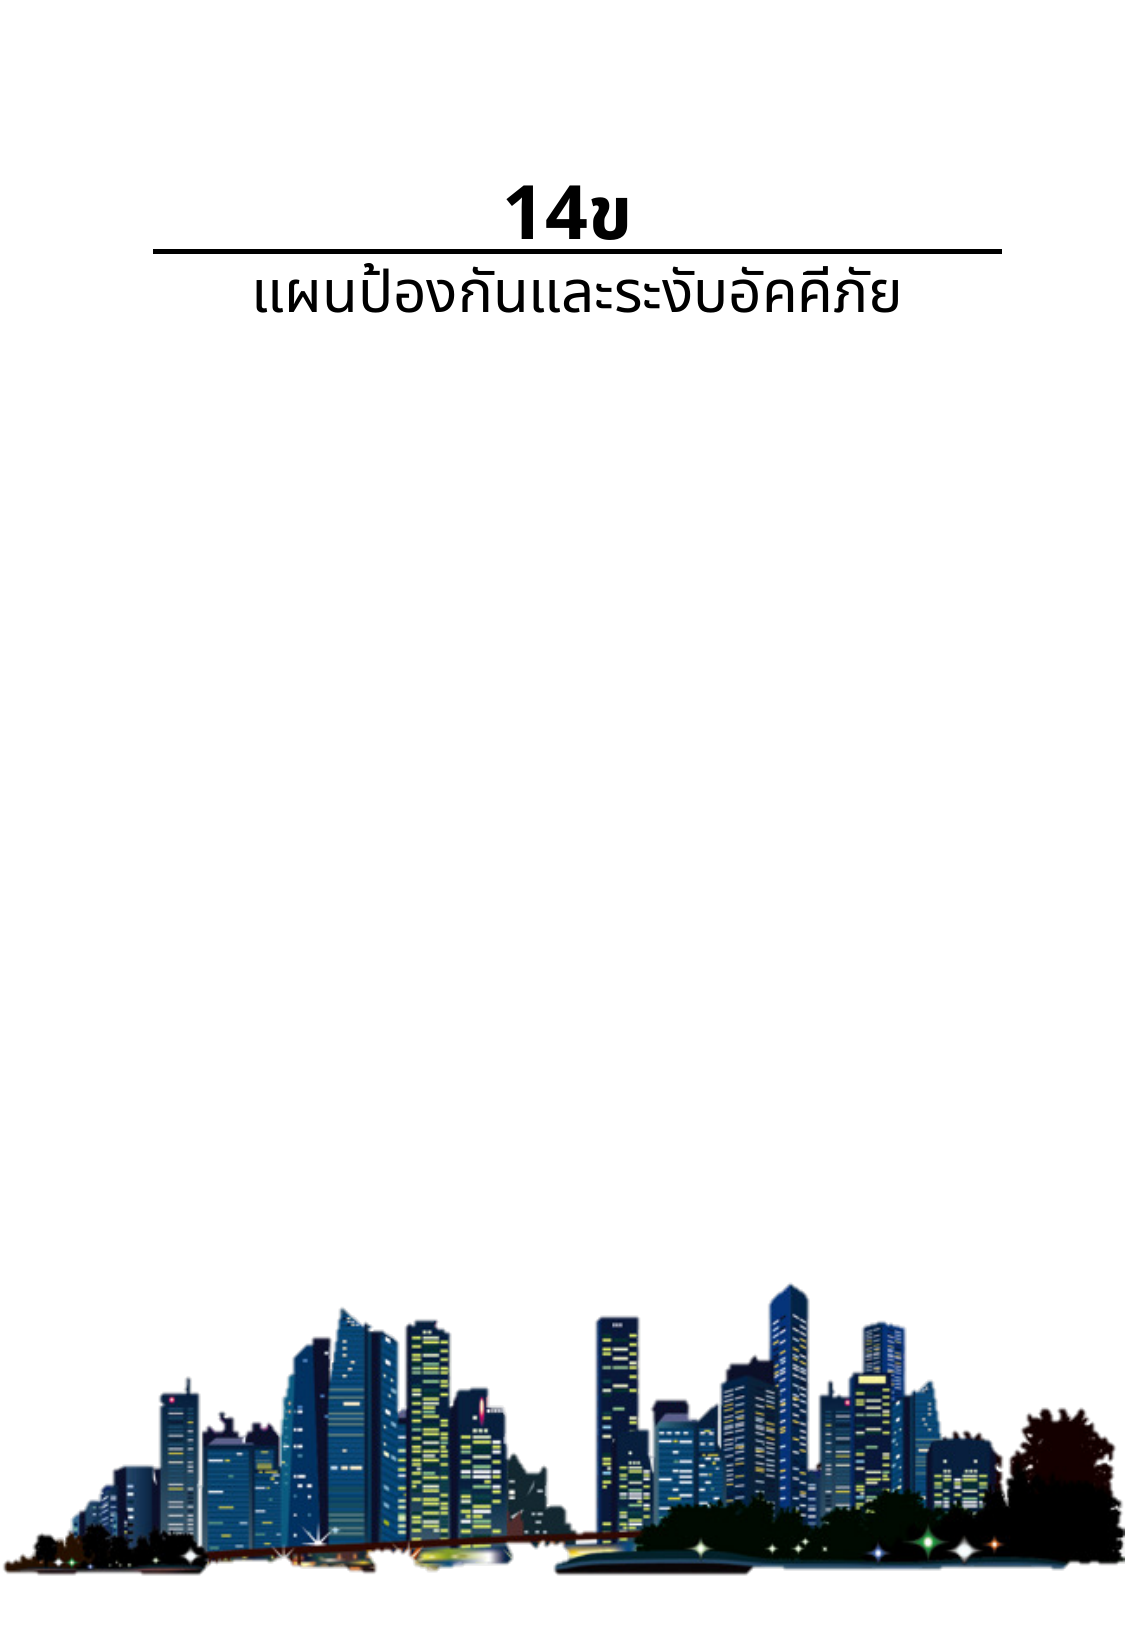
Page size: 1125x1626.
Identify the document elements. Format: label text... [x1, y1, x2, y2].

text_box 14ข แผนป้องกันและระงับอัคคีภัย [153, 252, 1003, 332]
text_box 14ข แผนป้องกันและระงับอัคคีภัย [153, 156, 1003, 251]
picture [0, 1148, 1125, 1623]
